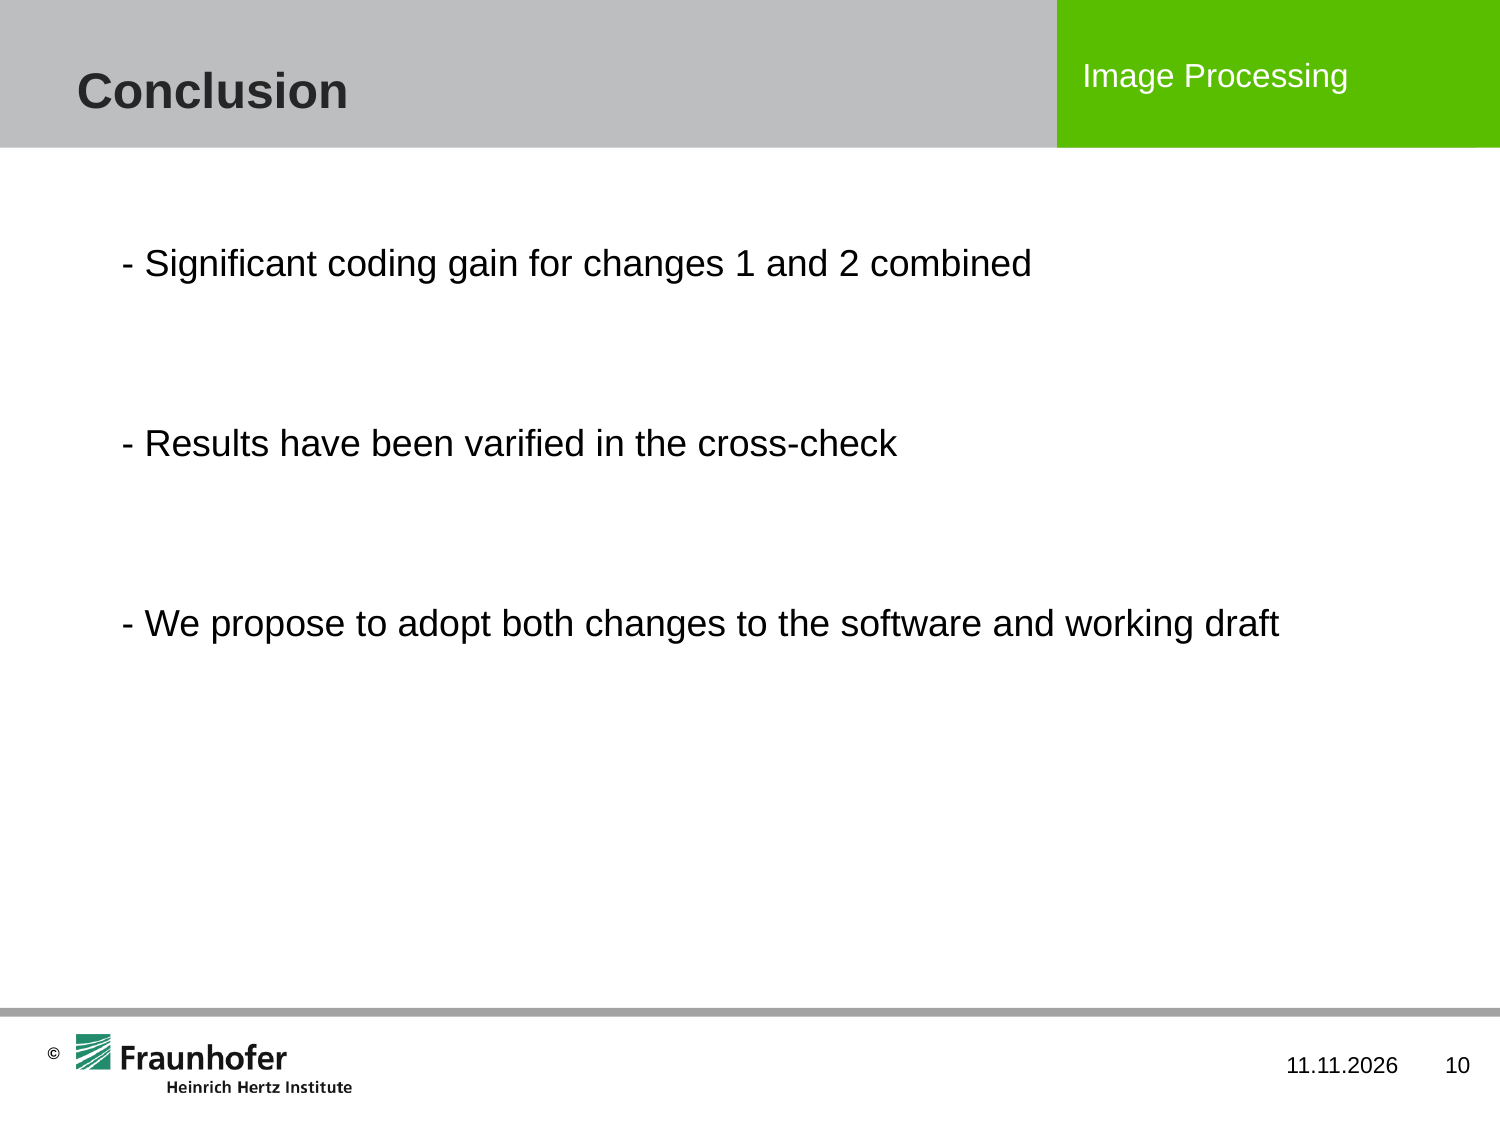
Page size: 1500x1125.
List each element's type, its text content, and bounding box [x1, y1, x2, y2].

picture [76, 1034, 352, 1093]
title Conclusion [76, 59, 1022, 119]
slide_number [1019, 1034, 1394, 1094]
slide_number 10 [1394, 1034, 1471, 1094]
text_box - Significant coding gain for changes 1 and 2 combined - Results have been varified in the cross-check - We propose to adopt both changes to the software and working draft [106, 231, 1296, 652]
